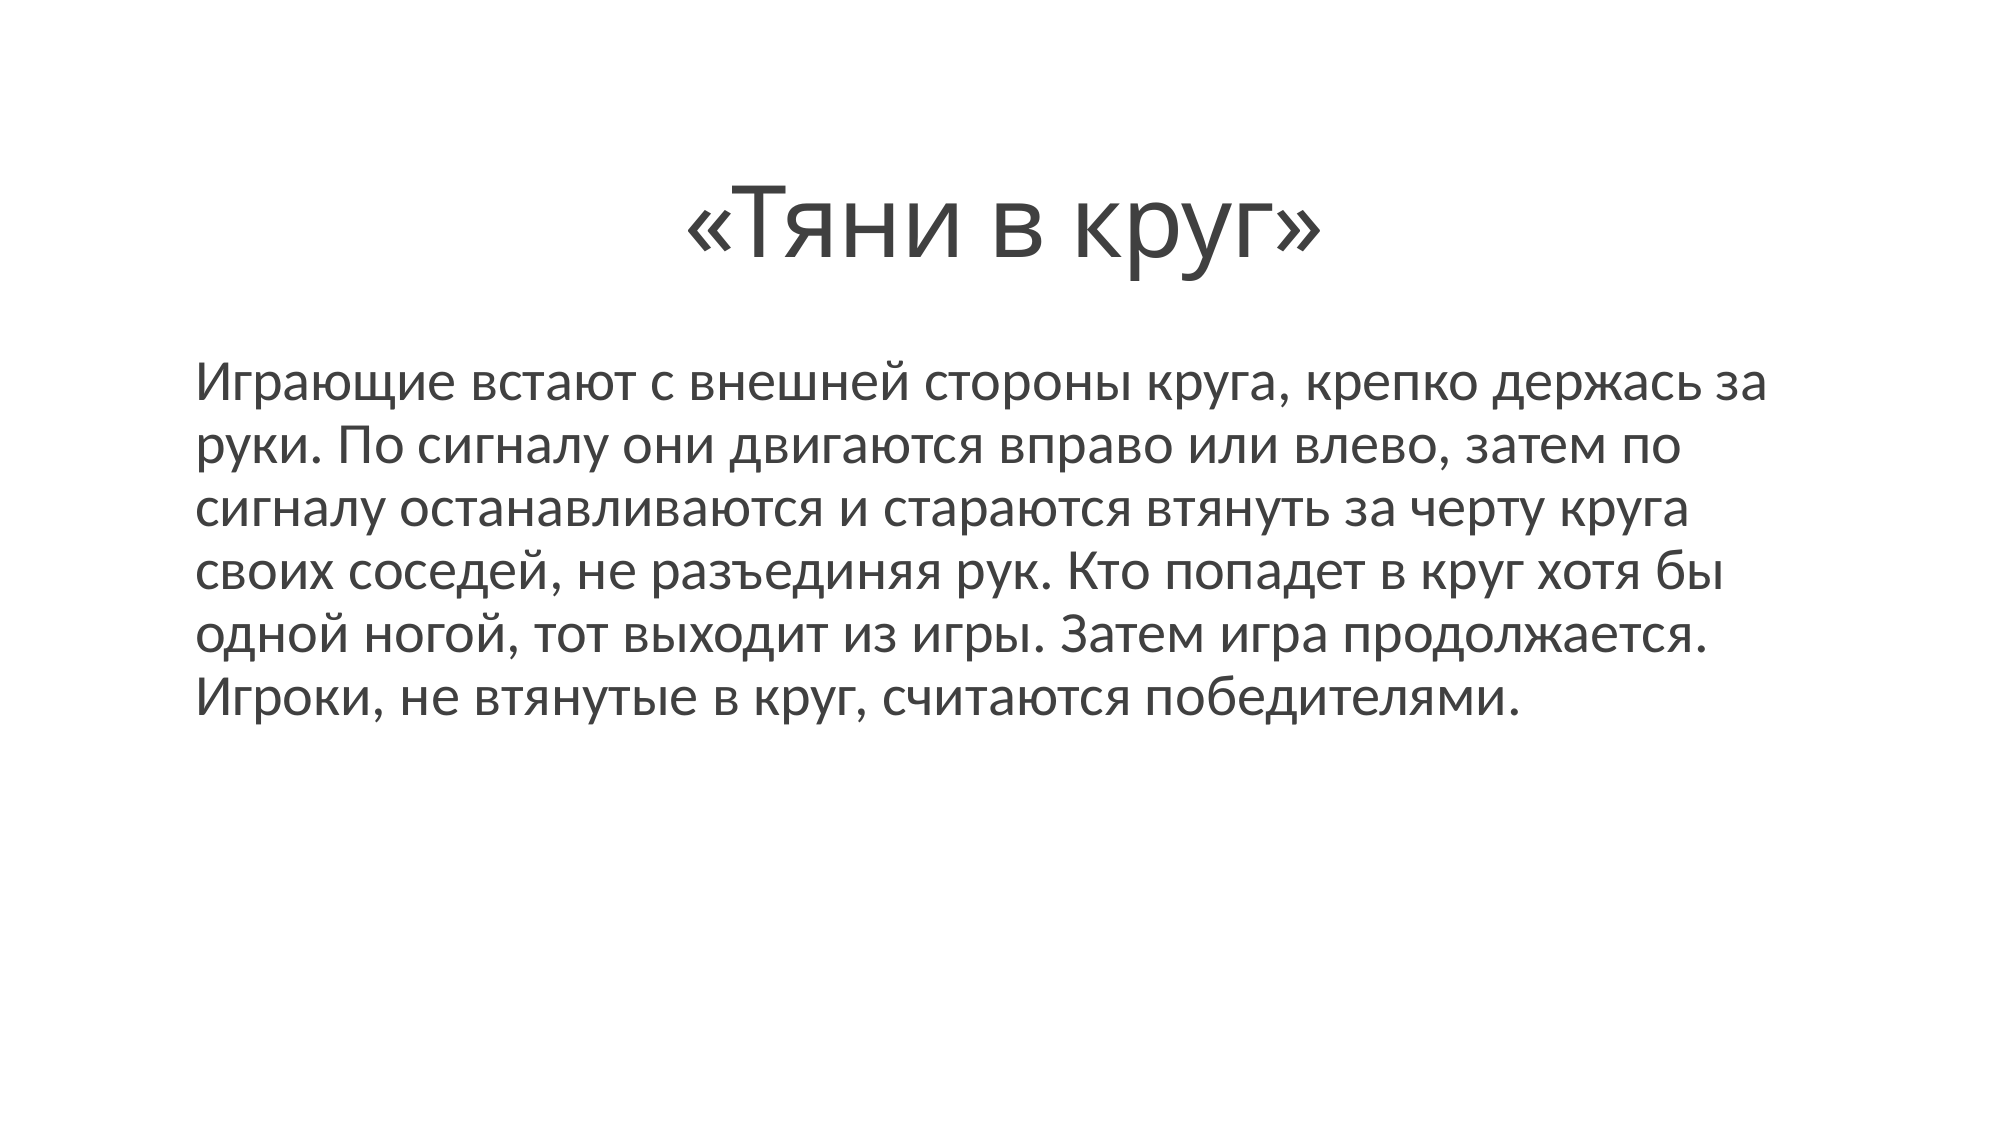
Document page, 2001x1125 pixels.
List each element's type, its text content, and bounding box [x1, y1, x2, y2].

title «Тяни в круг» [180, 47, 1830, 285]
list Играющие встают с внешней стороны круга, крепко держась за руки. По сигналу они двигаются вправо или влево, затем по сигналу останавливаются и стараются втянуть за черту круга своих соседей, не разъединяя рук. Кто попадет в круг хотя бы одной ногой, тот выходит из игры. Затем игра продолжается. Игроки, не втянутые в круг, считаются победителями. [180, 342, 1830, 1003]
